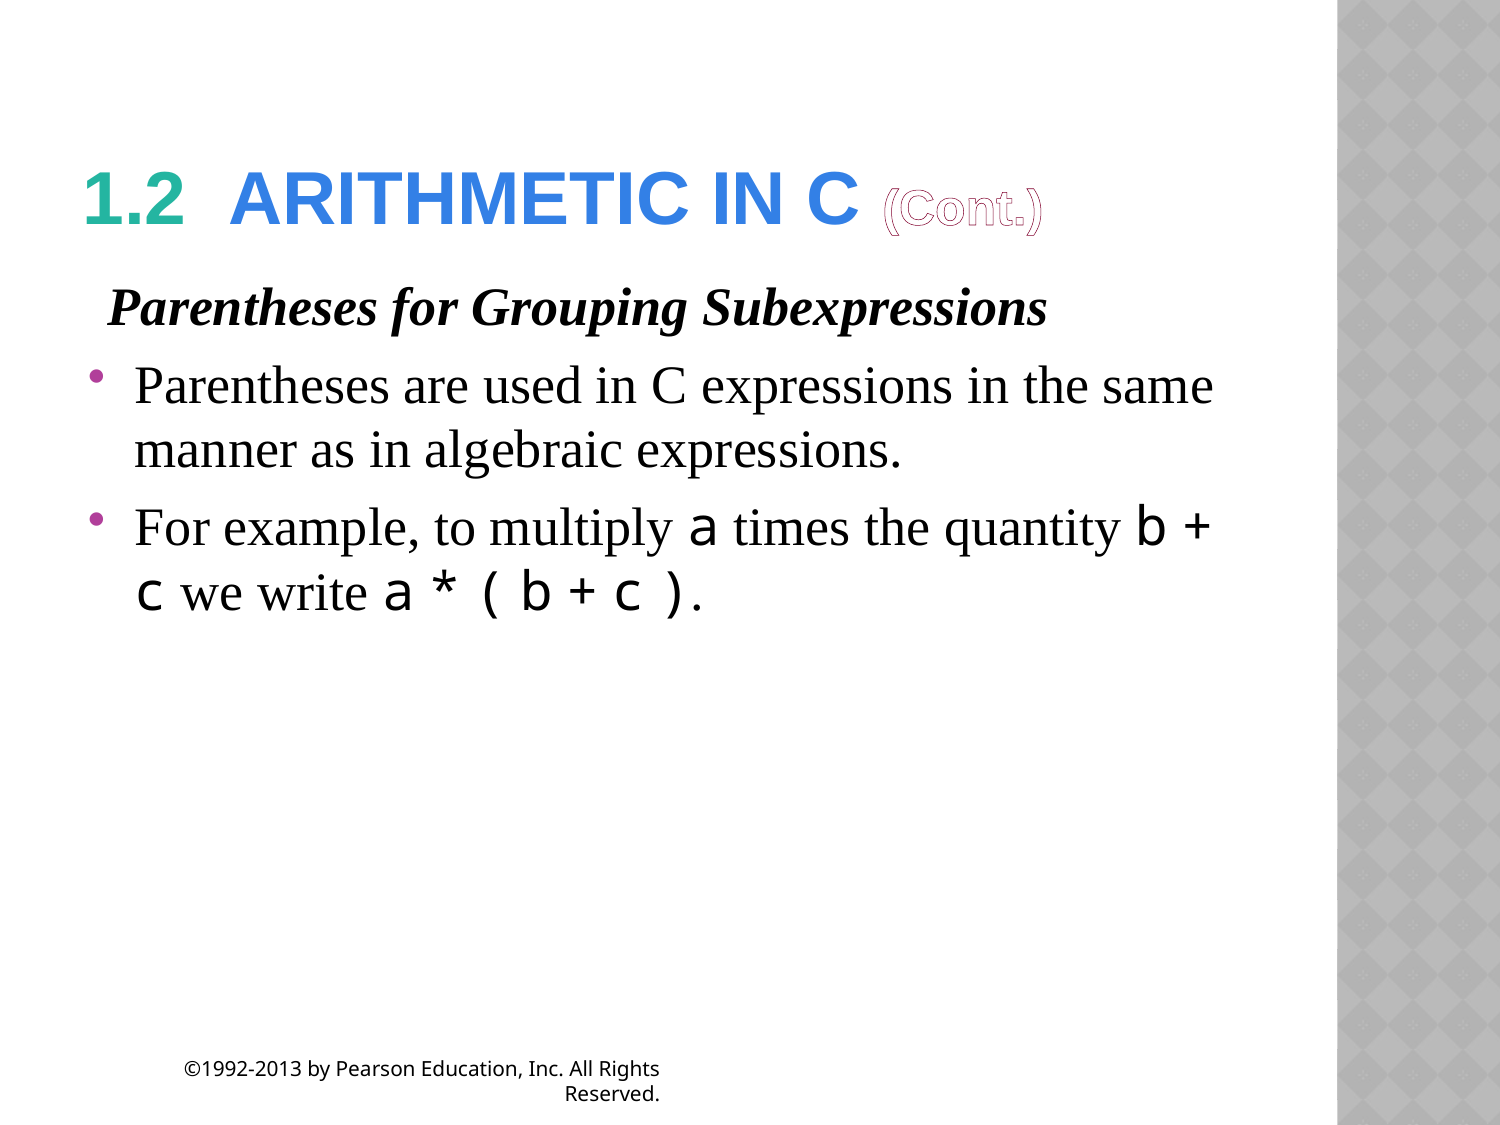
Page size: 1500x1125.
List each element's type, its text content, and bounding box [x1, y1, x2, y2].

footer ©1992-2013 by Pearson Education, Inc. All Rights Reserved. [75, 1075, 675, 1114]
list Parentheses for Grouping Subexpressions Parentheses are used in C expressions in the same manner as in algebraic expressions. For example, to multiply a times the quantity b + c we write a * ( b + c ). [75, 264, 1263, 1059]
title 1.2 Arithmetic in C (Cont.) [75, 52, 1263, 240]
